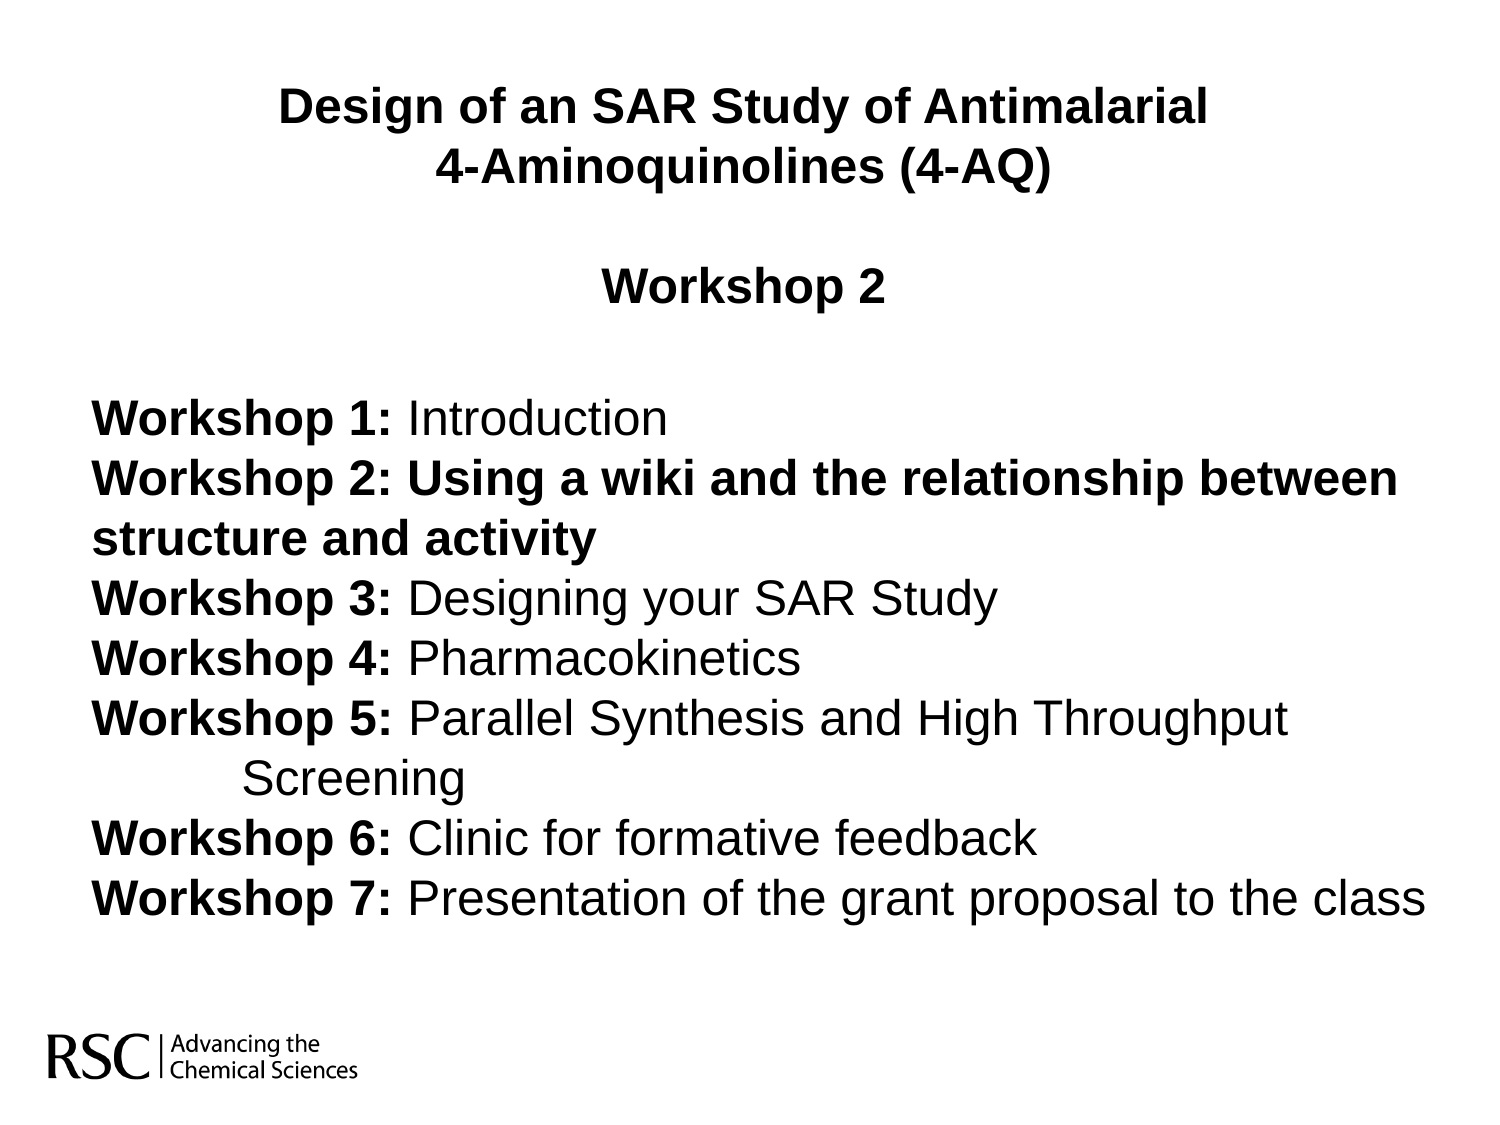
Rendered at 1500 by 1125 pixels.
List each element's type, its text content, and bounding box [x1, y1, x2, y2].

text_box Workshop 1: Introduction Workshop 2: Using a wiki and the relationship between structure and activity Workshop 3: Designing your SAR Study Workshop 4: Pharmacokinetics Workshop 5: Parallel Synthesis and High Throughput Screening Workshop 6: Clinic for formative feedback Workshop 7: Presentation of the grant proposal to the class [76, 353, 1459, 994]
text_box Design of an SAR Study of Antimalarial 4-Aminoquinolines (4-AQ) Workshop 2 [242, 66, 1247, 322]
